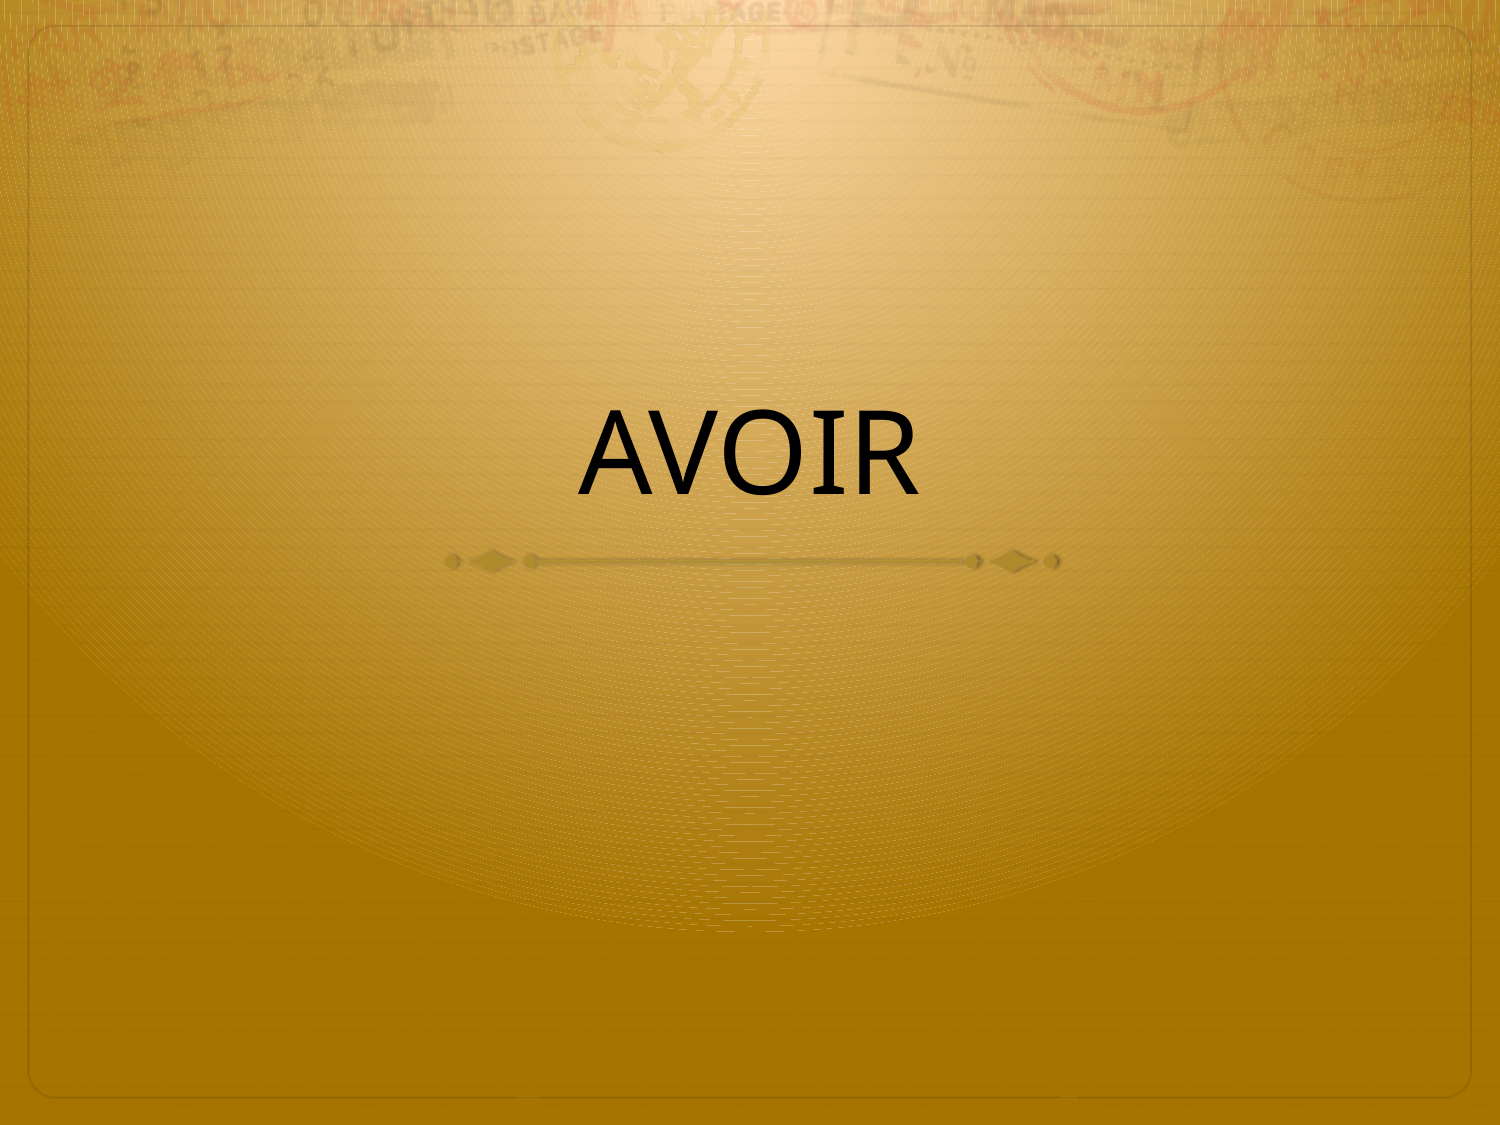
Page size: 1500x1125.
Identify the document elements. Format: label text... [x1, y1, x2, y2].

picture [0, 0, 1500, 1125]
title AVOIR [93, 210, 1407, 525]
